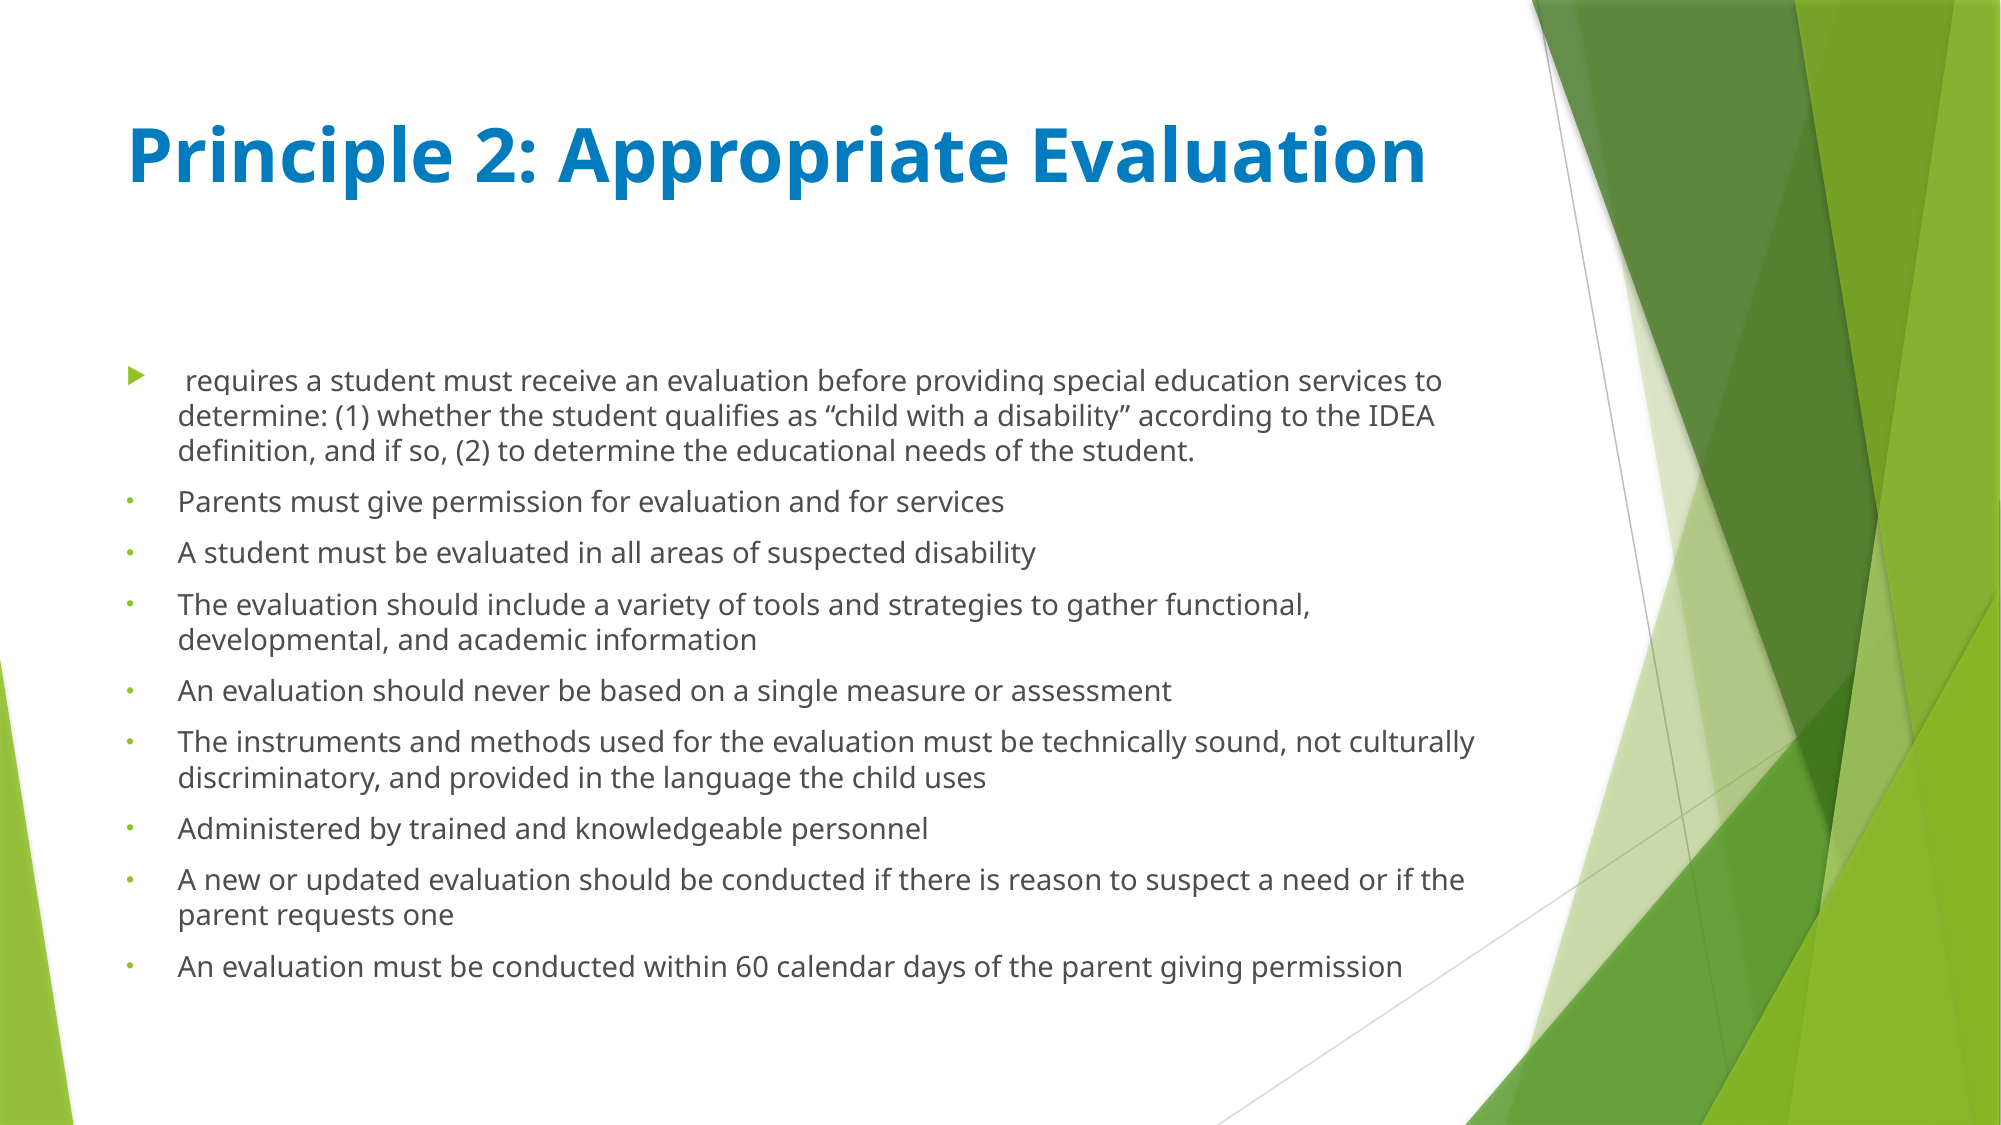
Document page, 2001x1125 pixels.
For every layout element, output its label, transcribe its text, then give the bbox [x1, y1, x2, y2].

list requires a student must receive an evaluation before providing special education services to determine: (1) whether the student qualifies as “child with a disability” according to the IDEA definition, and if so, (2) to determine the educational needs of the student. Parents must give permission for evaluation and for services A student must be evaluated in all areas of suspected disability The evaluation should include a variety of tools and strategies to gather functional, developmental, and academic information An evaluation should never be based on a single measure or assessment The instruments and methods used for the evaluation must be technically sound, not culturally discriminatory, and provided in the language the child uses Administered by trained and knowledgeable personnel A new or updated evaluation should be conducted if there is reason to suspect a need or if the parent requests one An evaluation must be conducted within 60 calendar days of the parent giving permission [111, 354, 1522, 992]
title Principle 2: Appropriate Evaluation [111, 99, 1522, 317]
